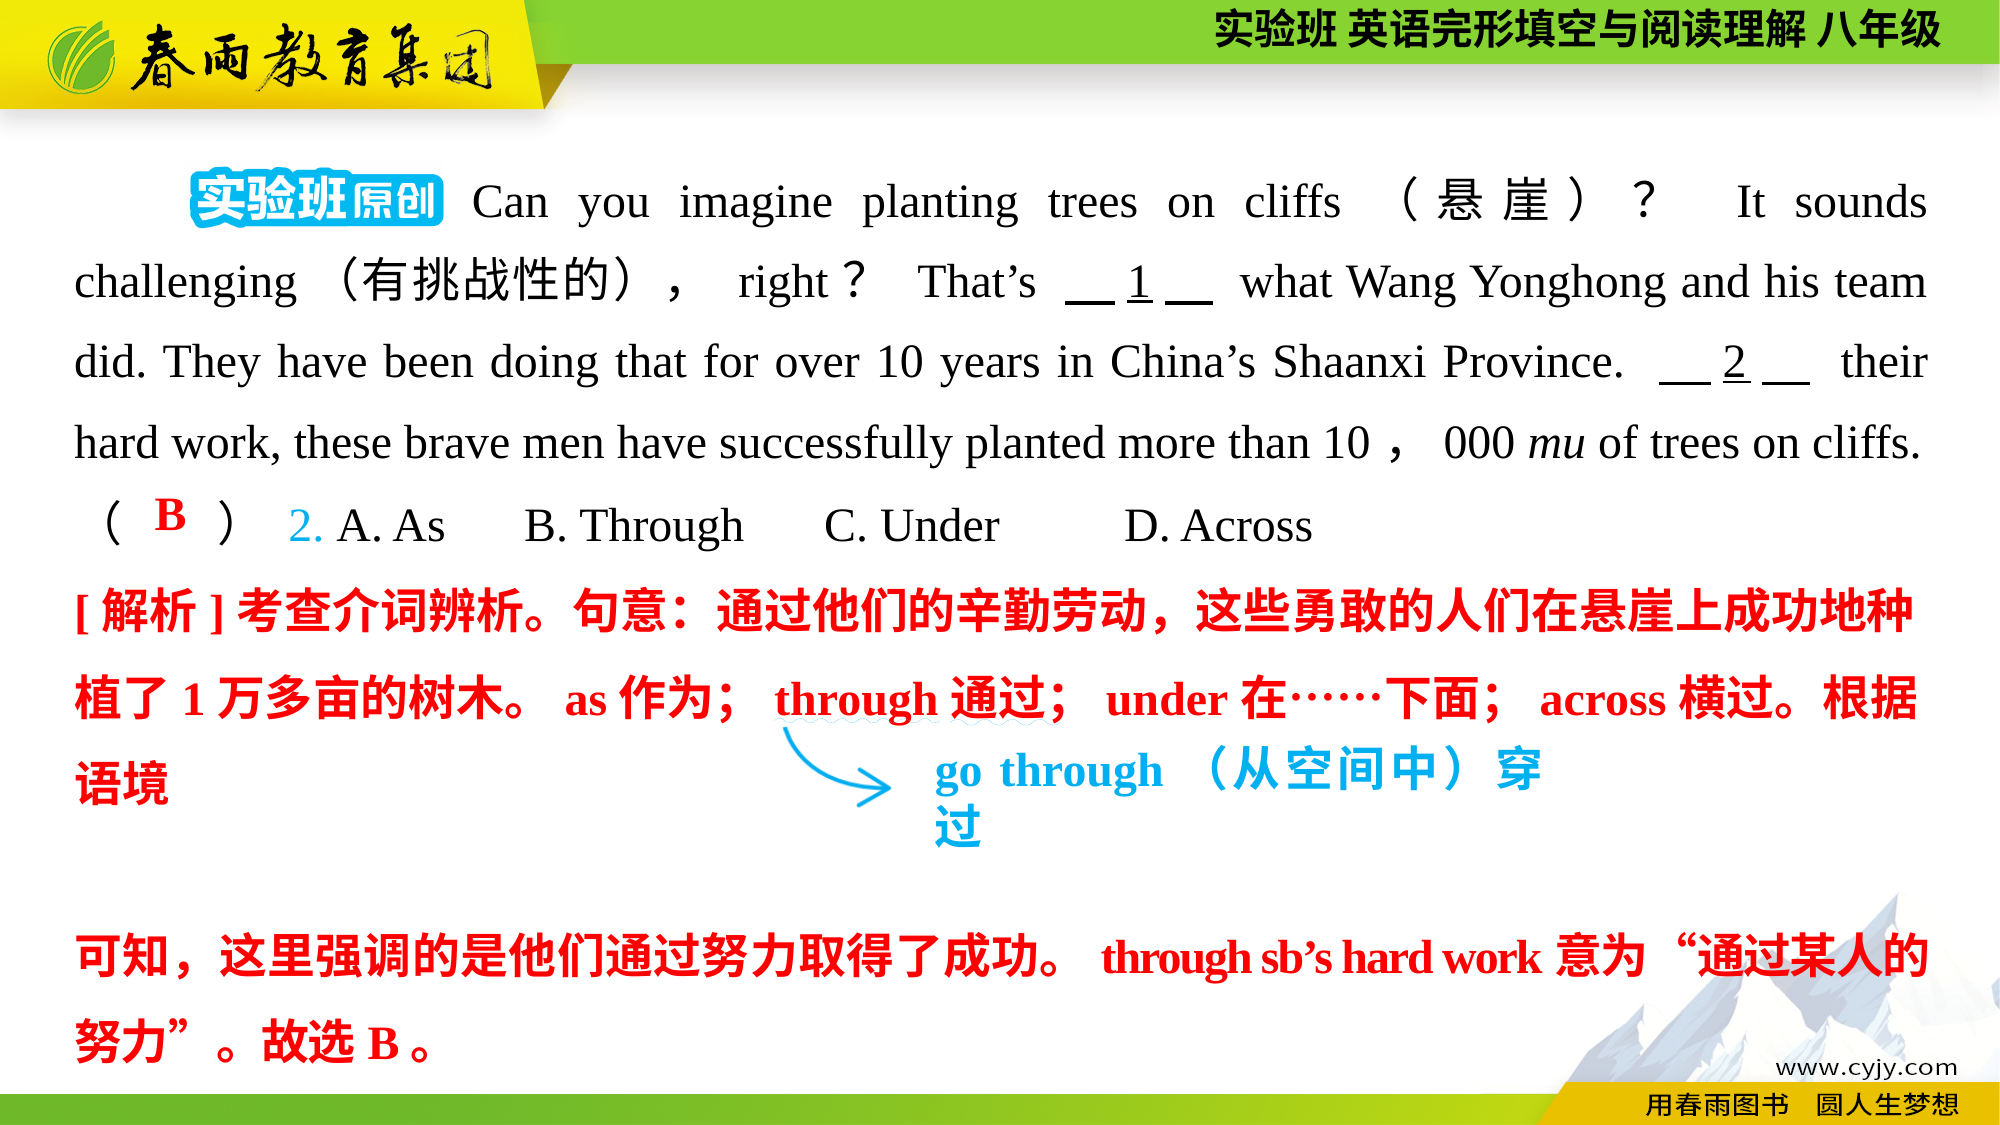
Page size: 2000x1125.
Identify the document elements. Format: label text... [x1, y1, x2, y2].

text_box B [139, 474, 202, 544]
text_box （ ） 2. A. As B. Through C. Under D. Across [59, 457, 1944, 544]
picture [0, 0, 2000, 1125]
list Can you imagine planting trees on cliffs（悬崖）？ It sounds challenging（有挑战性的）， right？ That’s 1 what Wang Yonghong and his team did. They have been doing that for over 10 years in China’s Shaanxi Province. 2 their hard work, these brave men have successfully planted more than 10，000 mu of trees on cliffs. [59, 138, 1944, 457]
text_box go through（从空间中）穿过 [920, 731, 1559, 804]
text_box [解析]考查介词辨析。句意：通过他们的辛勤劳动，这些勇敢的人们在悬崖上成功地种植了1万多亩的树木。as作为；through通过；under在……下面；across横过。根据语境 可知，这里强调的是他们通过努力取得了成功。through sb’s hard work意为“通过某人的努力”。故选B。 [59, 544, 1944, 1077]
